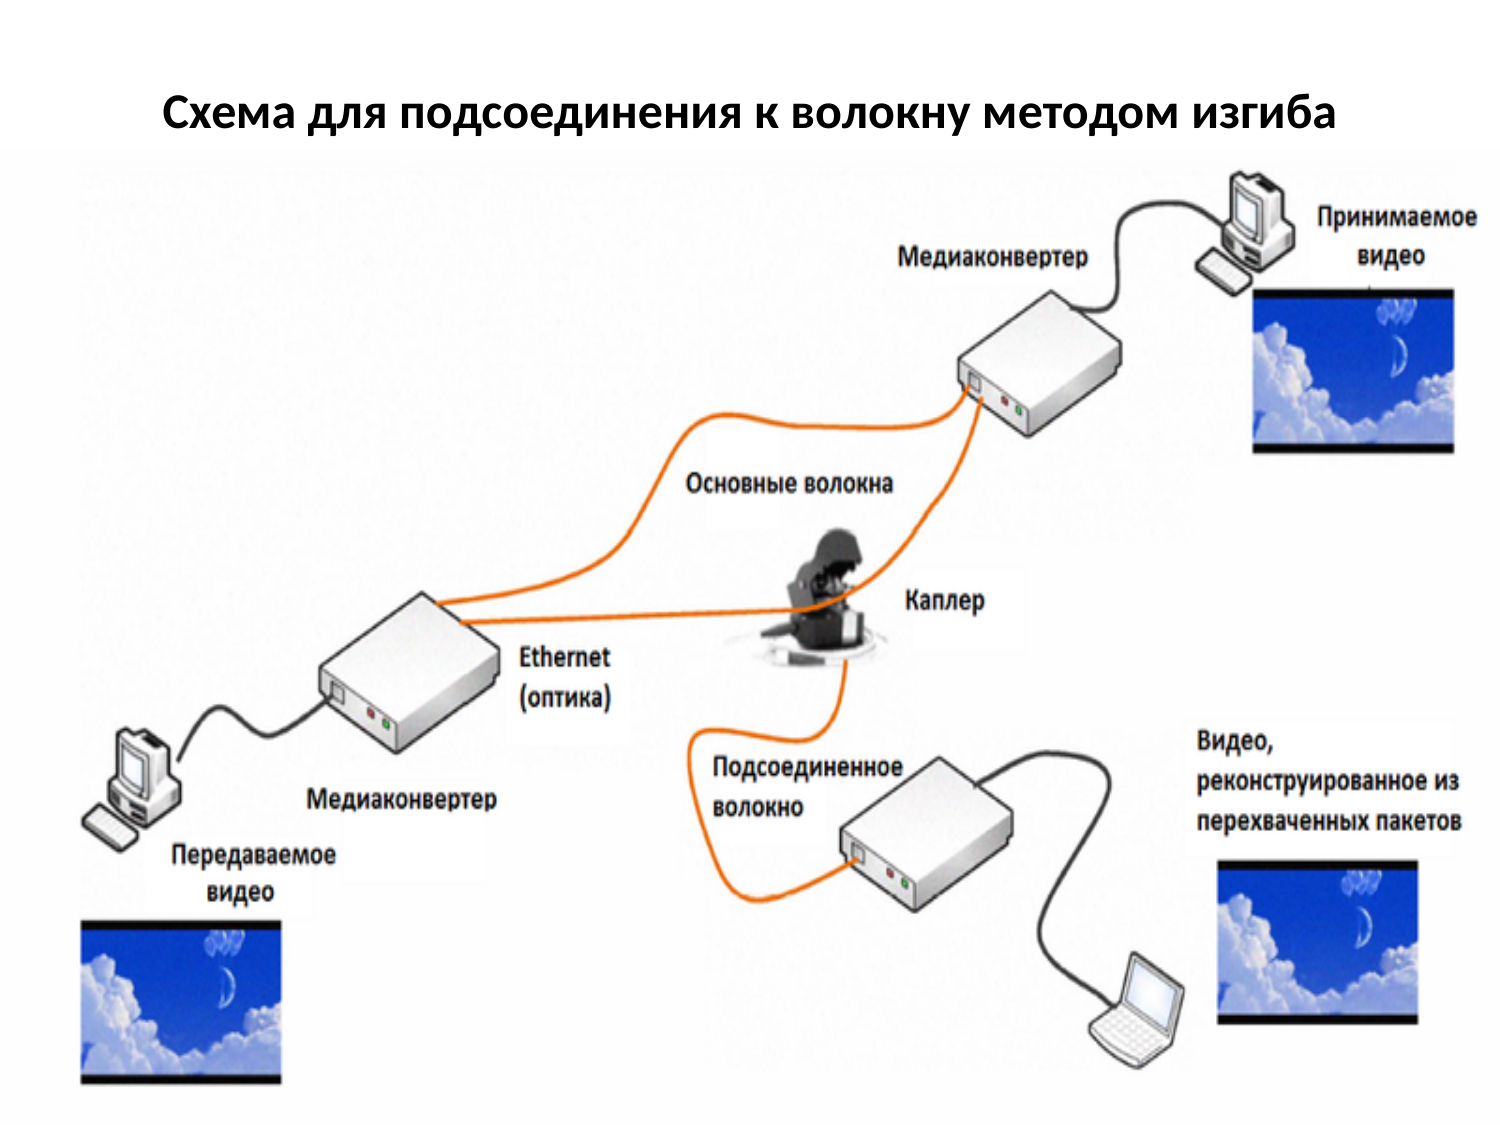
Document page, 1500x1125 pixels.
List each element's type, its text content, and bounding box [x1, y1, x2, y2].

title Схема для подсоединения к волокну методом изгиба [74, 44, 1426, 147]
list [0, 148, 1500, 1125]
